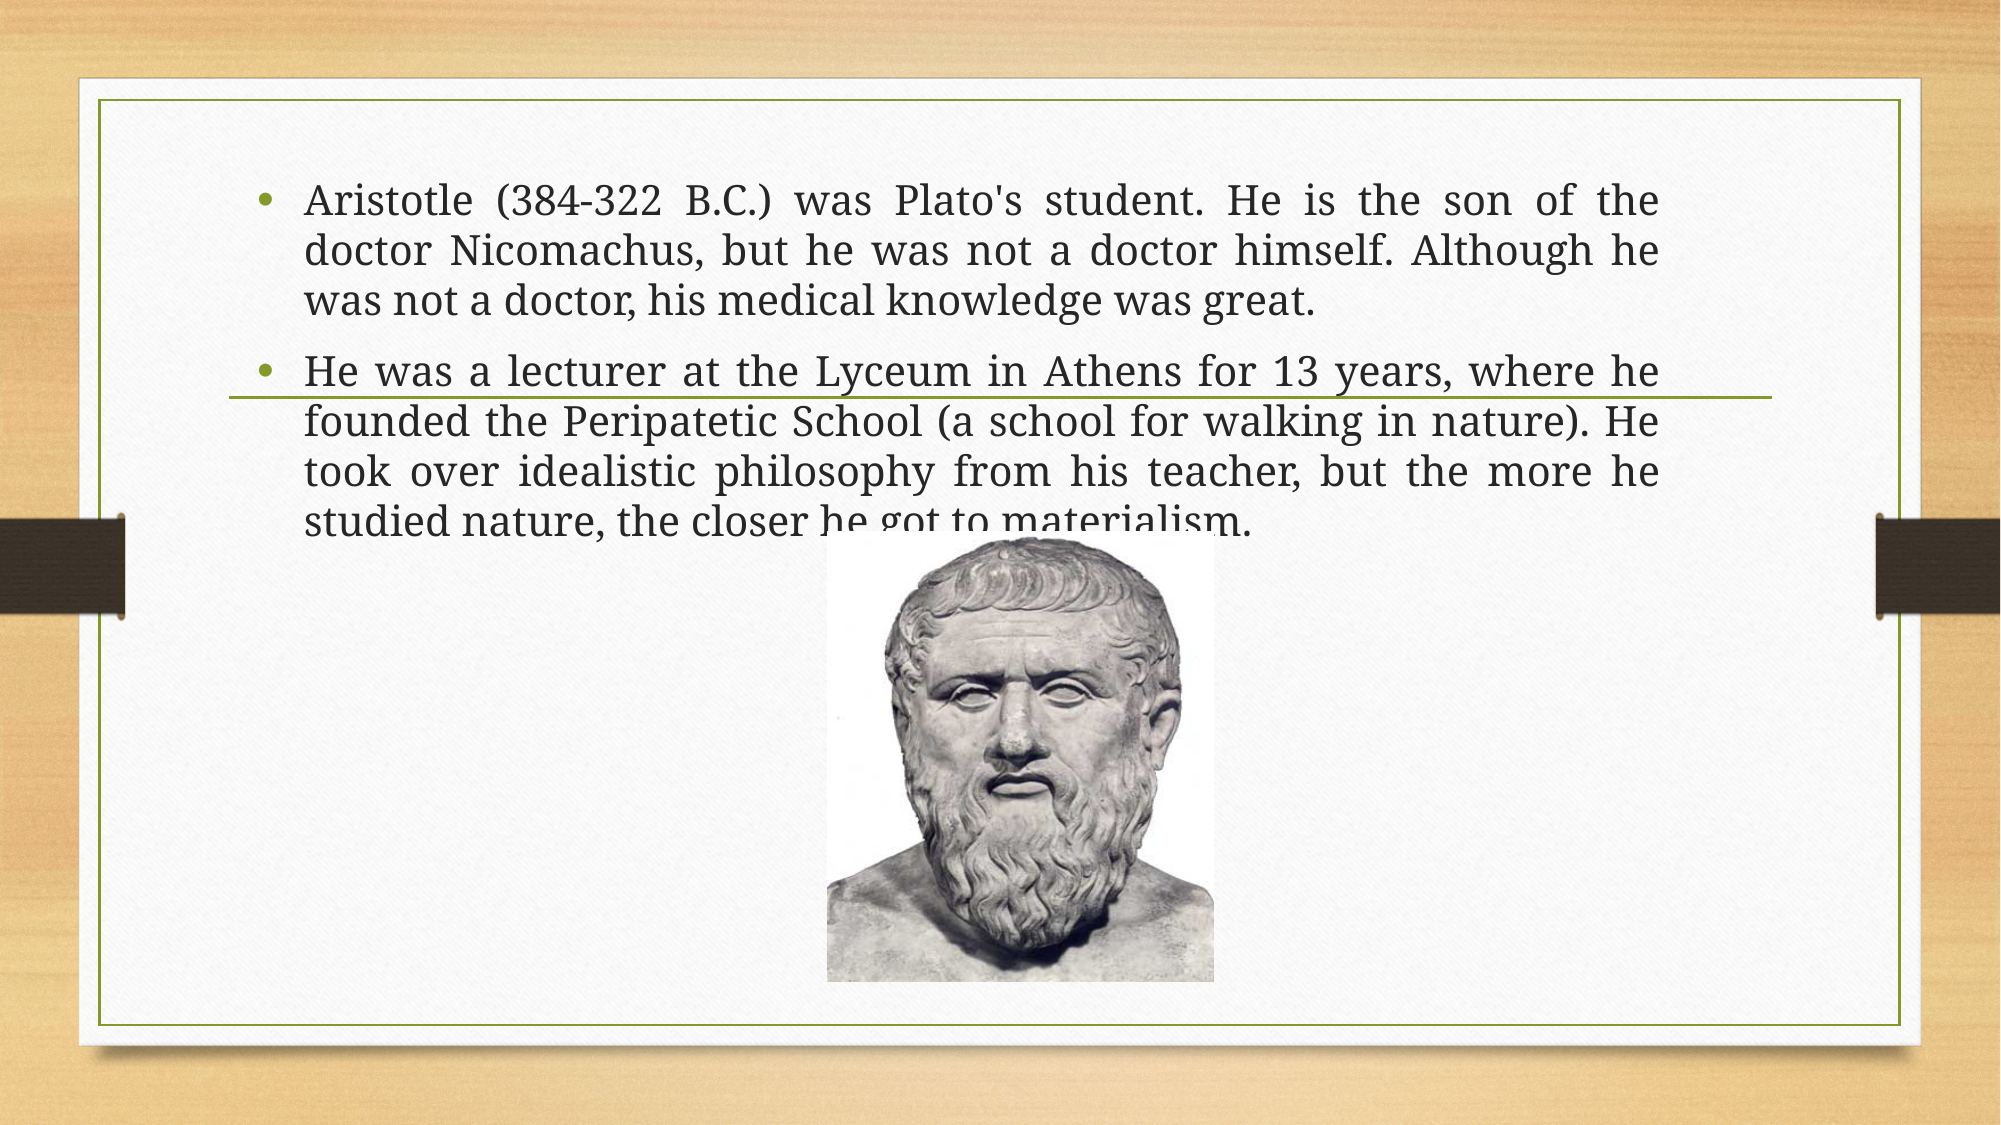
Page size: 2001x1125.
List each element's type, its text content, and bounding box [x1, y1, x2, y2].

list Aristotle (384-322 B.C.) was Plato's student. He is the son of the doctor Nicomachus, but he was not a doctor himself. Although he was not a doctor, his medical knowledge was great. He was a lecturer at the Lyceum in Athens for 13 years, where he founded the Peripatetic School (a school for walking in nature). He took over idealistic philosophy from his teacher, but the more he studied nature, the closer he got to materialism. [242, 166, 1676, 939]
picture [0, 0, 2001, 1125]
